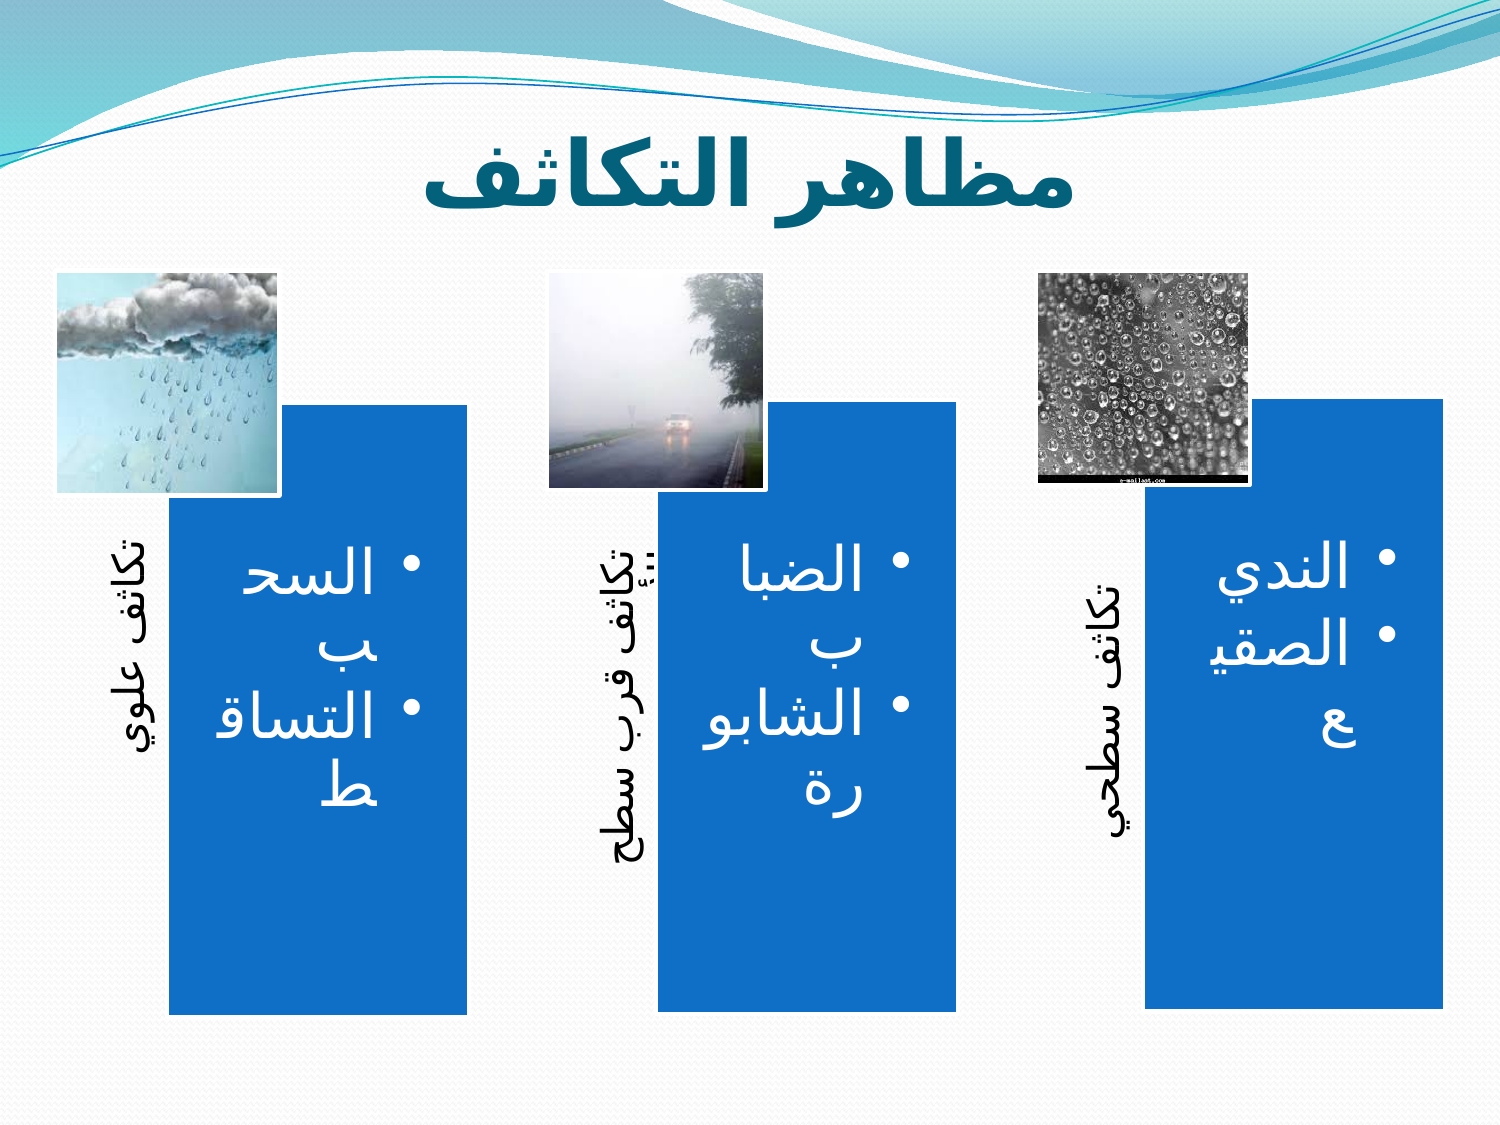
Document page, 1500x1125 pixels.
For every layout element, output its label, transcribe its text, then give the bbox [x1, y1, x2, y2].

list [74, 249, 1426, 1038]
picture [57, 273, 69, 493]
title مظاهر التكاثف [75, 115, 1425, 225]
